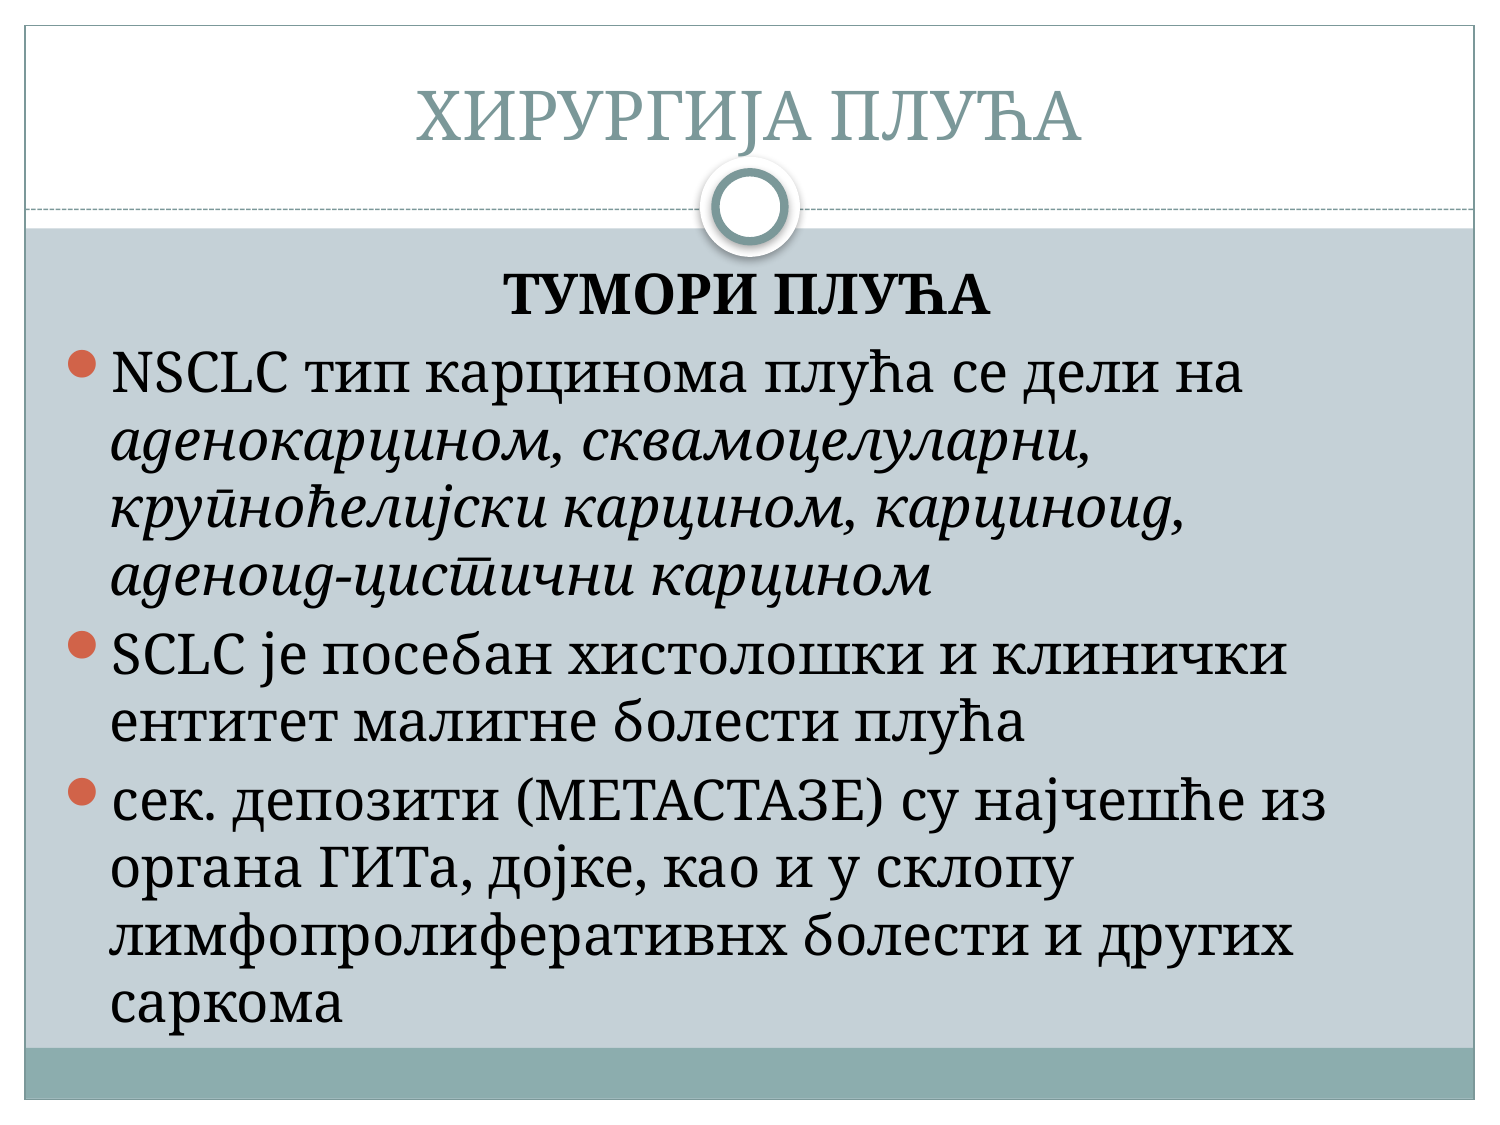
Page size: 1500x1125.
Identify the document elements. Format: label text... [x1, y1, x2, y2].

list ТУМОРИ ПЛУЋА NSCLC тип карцинома плућа се дели на аденокарцином, сквамоцелуларни, крупноћелијски карцином, карциноид, аденоид-цистични карцином SCLC је посебан хистолошки и клинички ентитет малигне болести плућа сек. депозити (МЕТАСТАЗЕ) су најчешће из органа ГИТа, дојке, као и у склопу лимфопролиферативнх болести и других саркома [49, 250, 1445, 1001]
title ХИРУРГИЈА ПЛУЋА [49, 37, 1450, 162]
